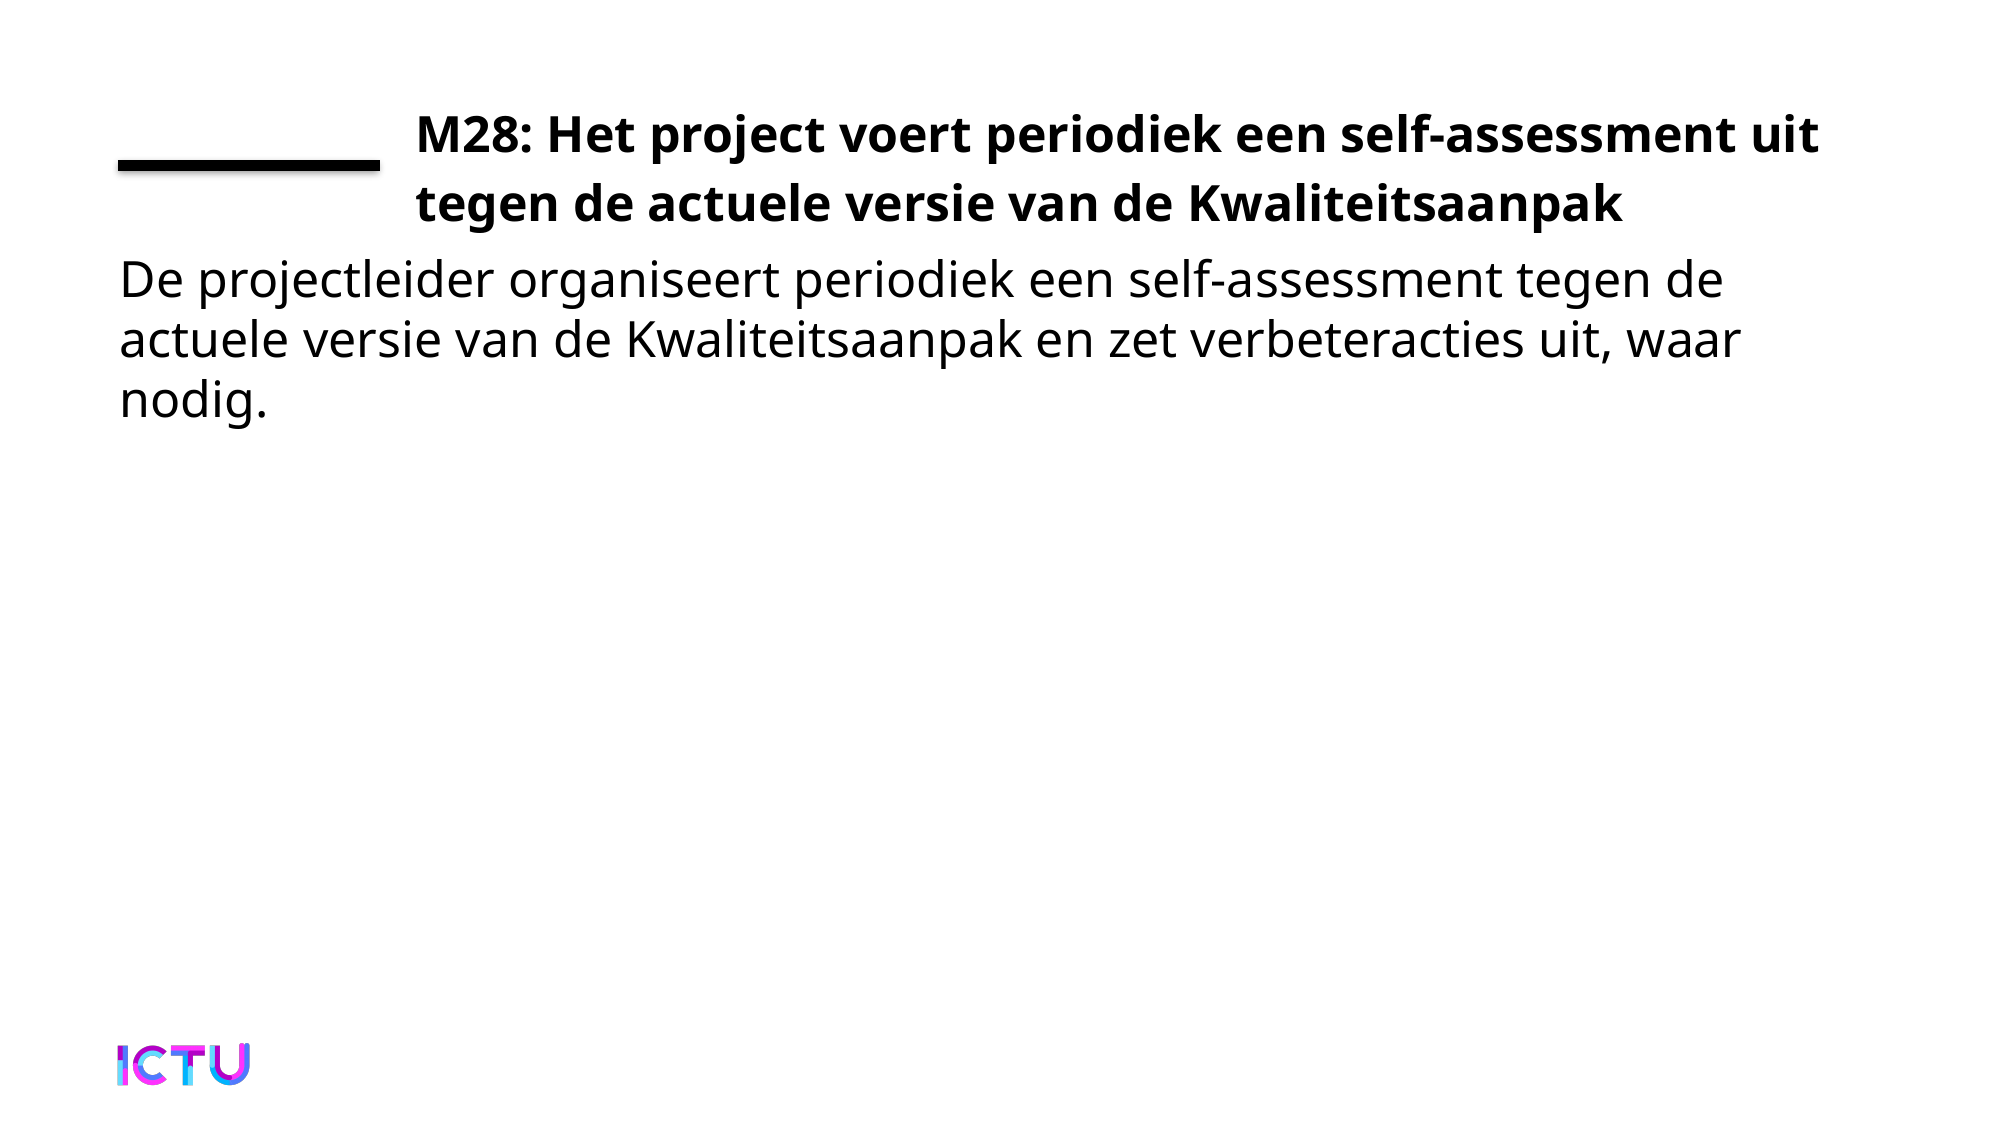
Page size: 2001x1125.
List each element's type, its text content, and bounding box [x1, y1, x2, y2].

title M28: Het project voert periodiek een self-assessment uit tegen de actuele versie van de Kwaliteitsaanpak [415, 94, 1916, 212]
text_box De projectleider organiseert periodiek een self-assessment tegen de actuele versie van de Kwaliteitsaanpak en zet verbeteracties uit, waar nodig. [104, 239, 1905, 435]
picture [78, 1006, 289, 1125]
